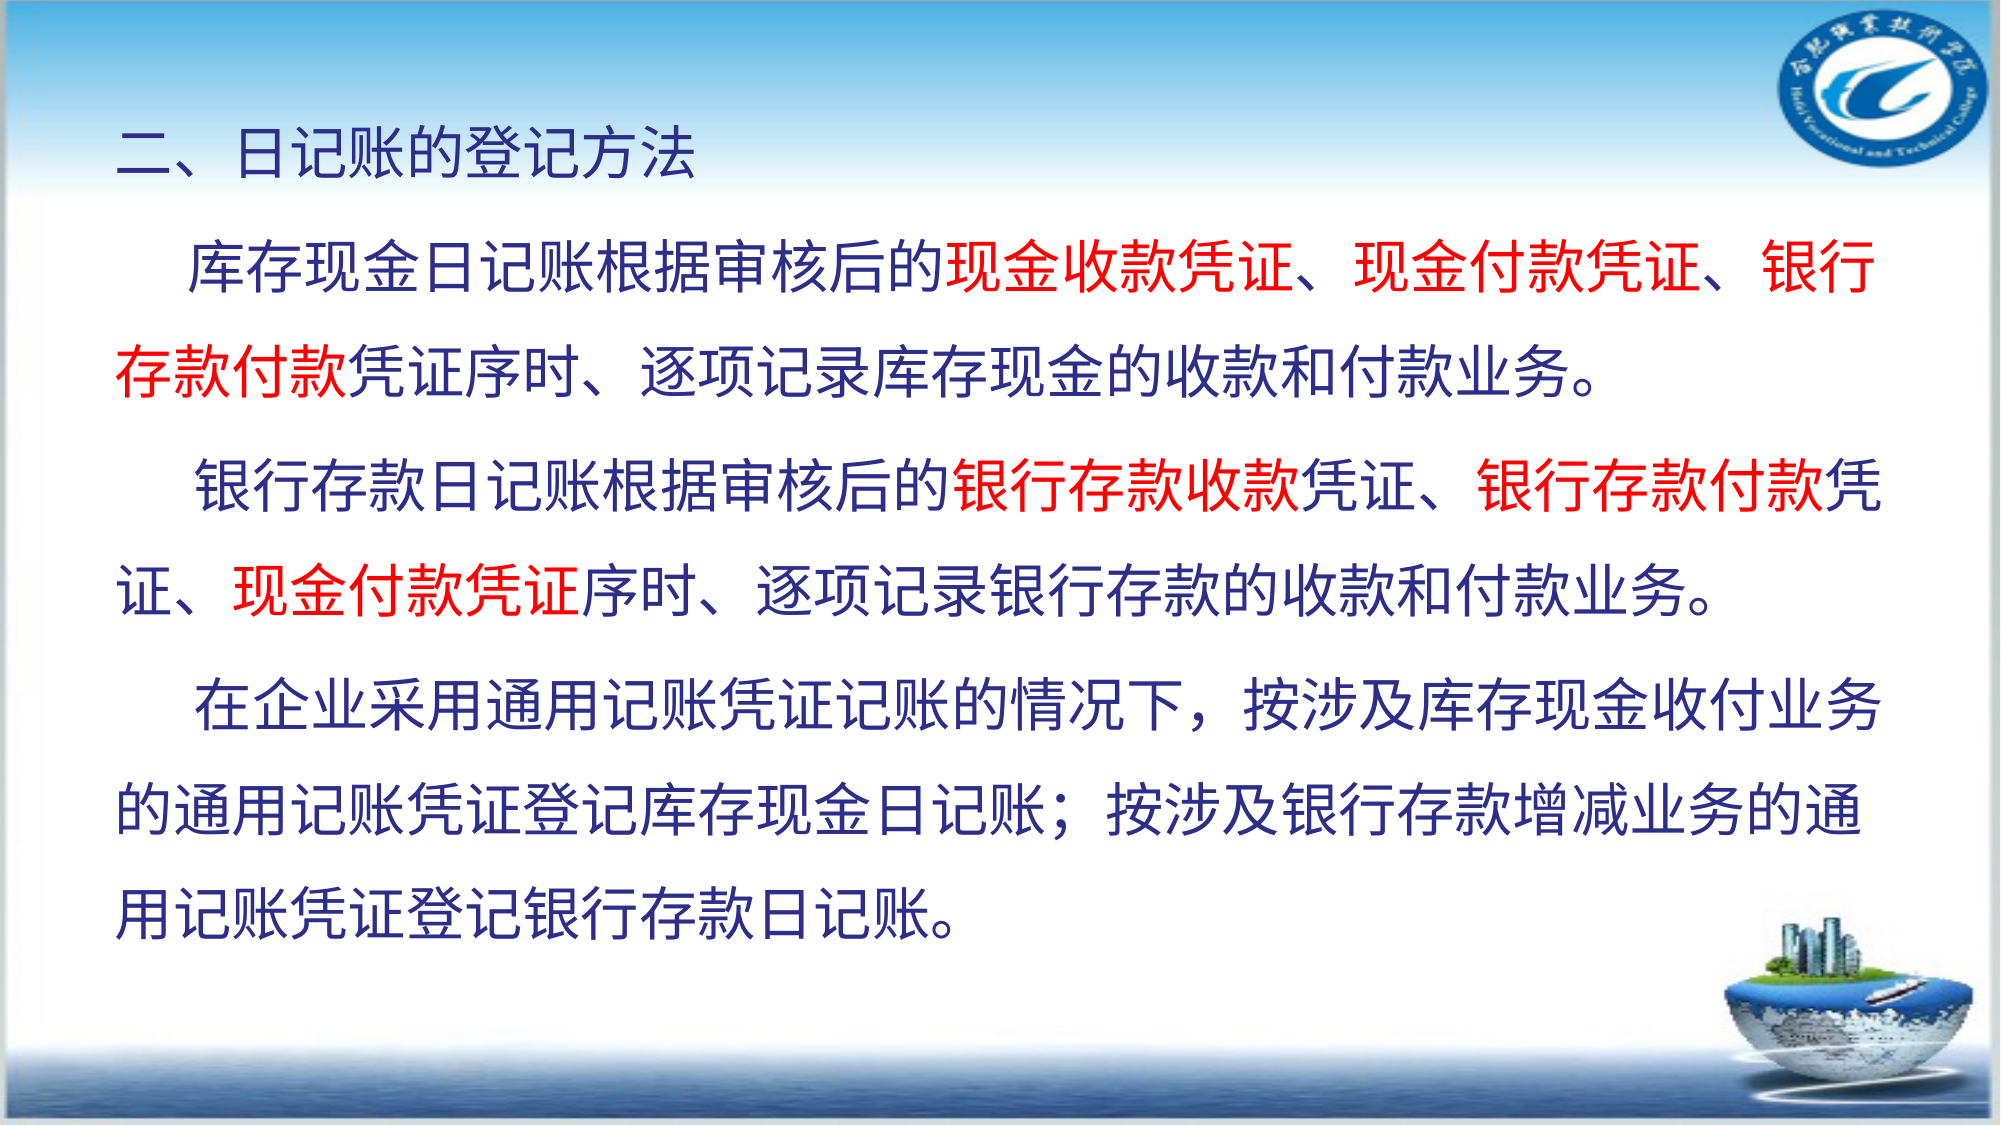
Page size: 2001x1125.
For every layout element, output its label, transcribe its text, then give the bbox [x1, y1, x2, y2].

slide_number [1433, 1024, 1900, 1103]
picture [0, 0, 2001, 1125]
list 二、日记账的登记方法 库存现金日记账根据审核后的现金收款凭证、现金付款凭证、银行存款付款凭证序时、逐项记录库存现金的收款和付款业务。 银行存款日记账根据审核后的银行存款收款凭证、银行存款付款凭证、现金付款凭证序时、逐项记录银行存款的收款和付款业务。 在企业采用通用记账凭证记账的情况下，按涉及库存现金收付业务的通用记账凭证登记库存现金日记账；按涉及银行存款增减业务的通用记账凭证登记银行存款日记账。 [99, 74, 1901, 1004]
